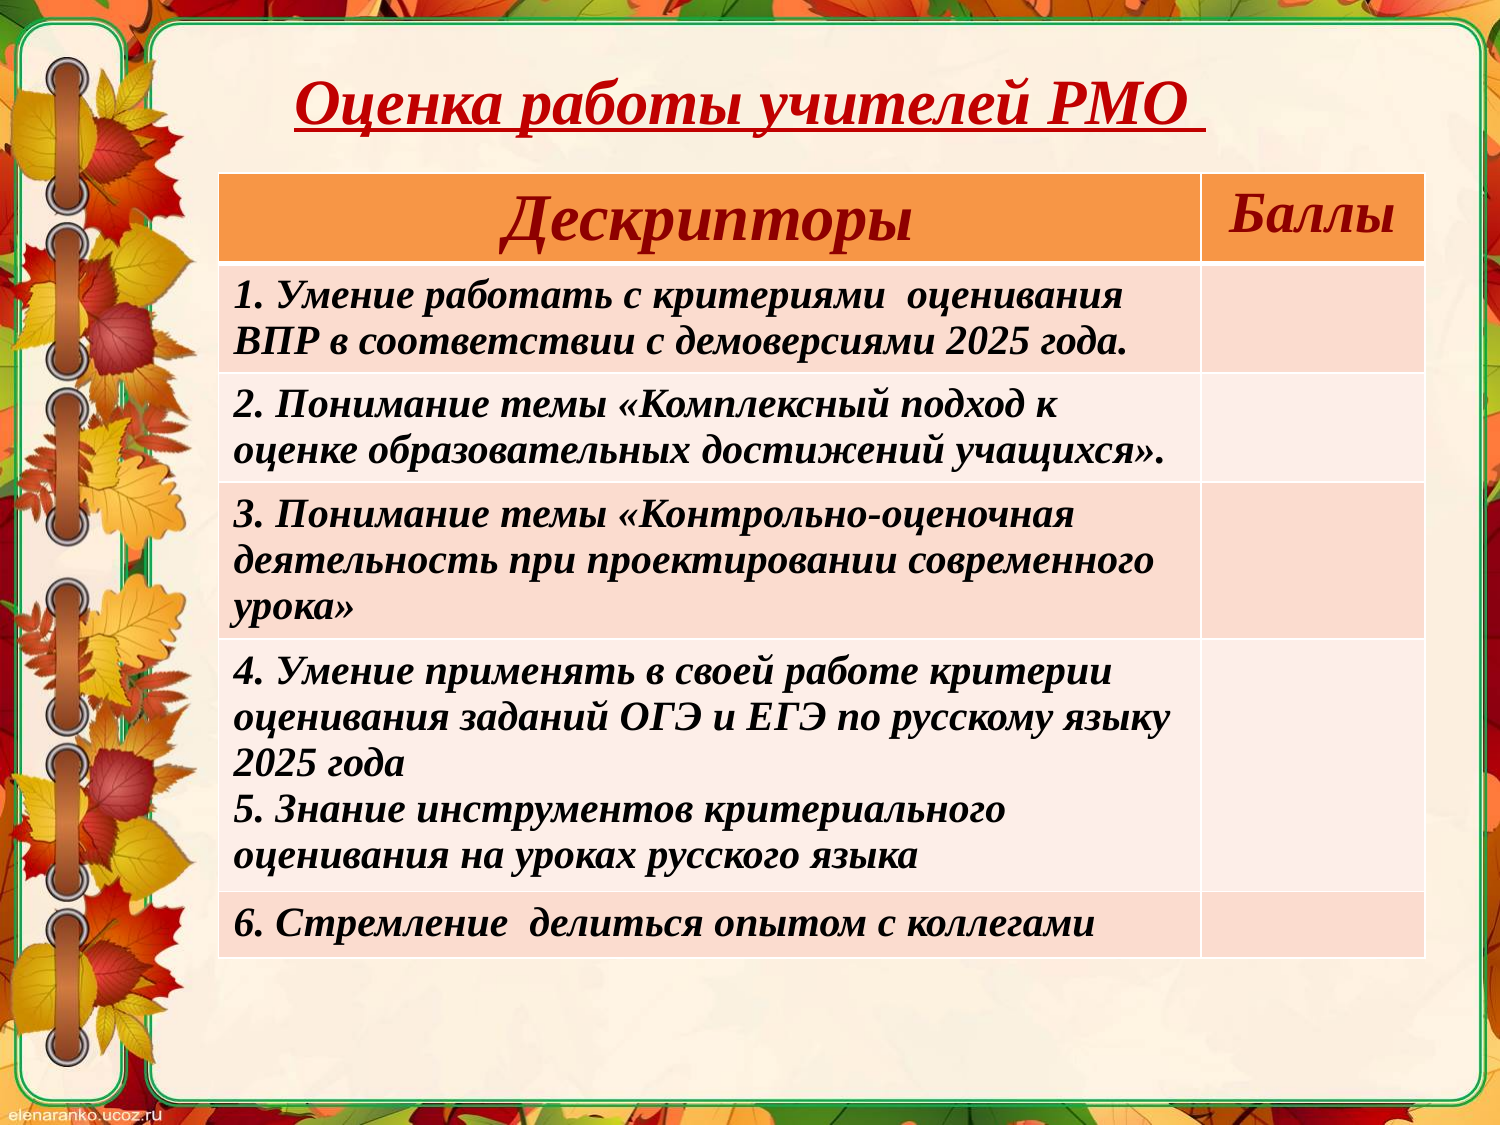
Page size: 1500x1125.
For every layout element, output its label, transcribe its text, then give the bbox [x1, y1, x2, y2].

table_cell 4. Умение применять в своей работе критерии оценивания заданий ОГЭ и ЕГЭ по русскому языку 2025 года 5. Знание инструментов критериального оценивания на уроках русского языка [219, 640, 1200, 891]
table_header Дескрипторы [219, 174, 1200, 261]
table_cell [1202, 266, 1424, 372]
table_cell 1. Умение работать с критериями оценивания ВПР в соответствии с демоверсиями 2025 года. [219, 266, 1200, 372]
table_cell 2. Понимание темы «Комплексный подход к оценке образовательных достижений учащихся». [219, 374, 1200, 481]
list [75, 184, 1425, 1005]
table_cell [1202, 640, 1424, 891]
table_cell [1202, 483, 1424, 638]
table_cell [1202, 892, 1424, 957]
picture [0, 0, 1500, 1125]
table_header Баллы [1202, 174, 1424, 261]
table_cell 3. Понимание темы «Контрольно-оценочная деятельность при проектировании современного урока» [219, 483, 1200, 638]
title Оценка работы учителей РМО [75, 45, 1425, 184]
table_cell 6. Стремление делиться опытом с коллегами [219, 892, 1200, 957]
table_cell [1202, 374, 1424, 481]
